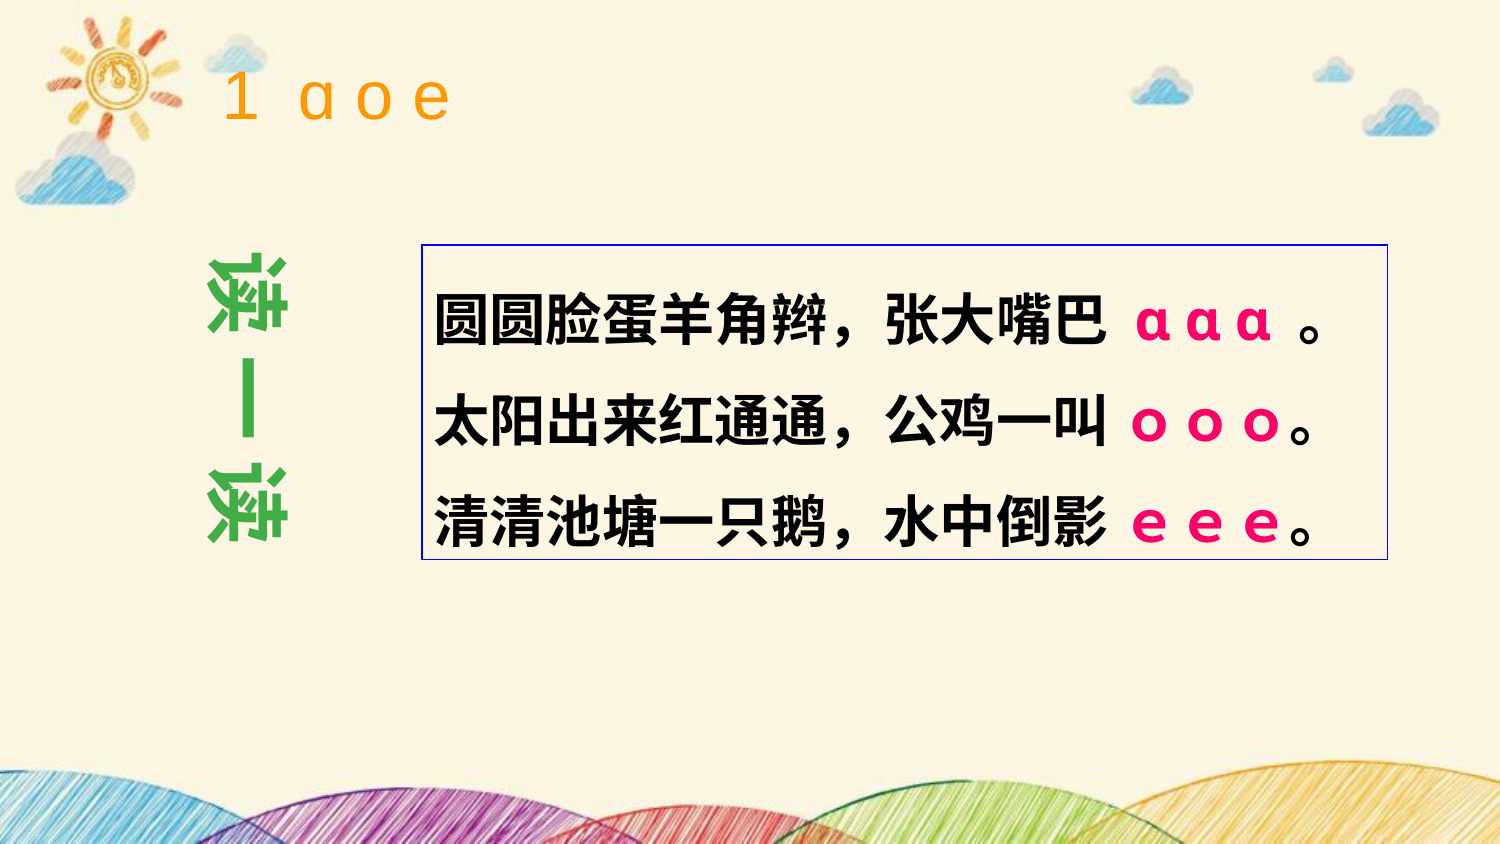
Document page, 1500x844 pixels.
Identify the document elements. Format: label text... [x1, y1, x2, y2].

text_box 读 一 读 [186, 244, 313, 599]
text_box 圆圆脸蛋羊角辫，张大嘴巴 ɑ ɑ ɑ 。 太阳出来红通通，公鸡一叫 ｏｏｏ。 清清池塘一只鹅，水中倒影 ｅｅｅ。 [422, 244, 1388, 560]
text_box 1 ɑ o e [210, 44, 822, 139]
picture [0, 0, 1500, 844]
